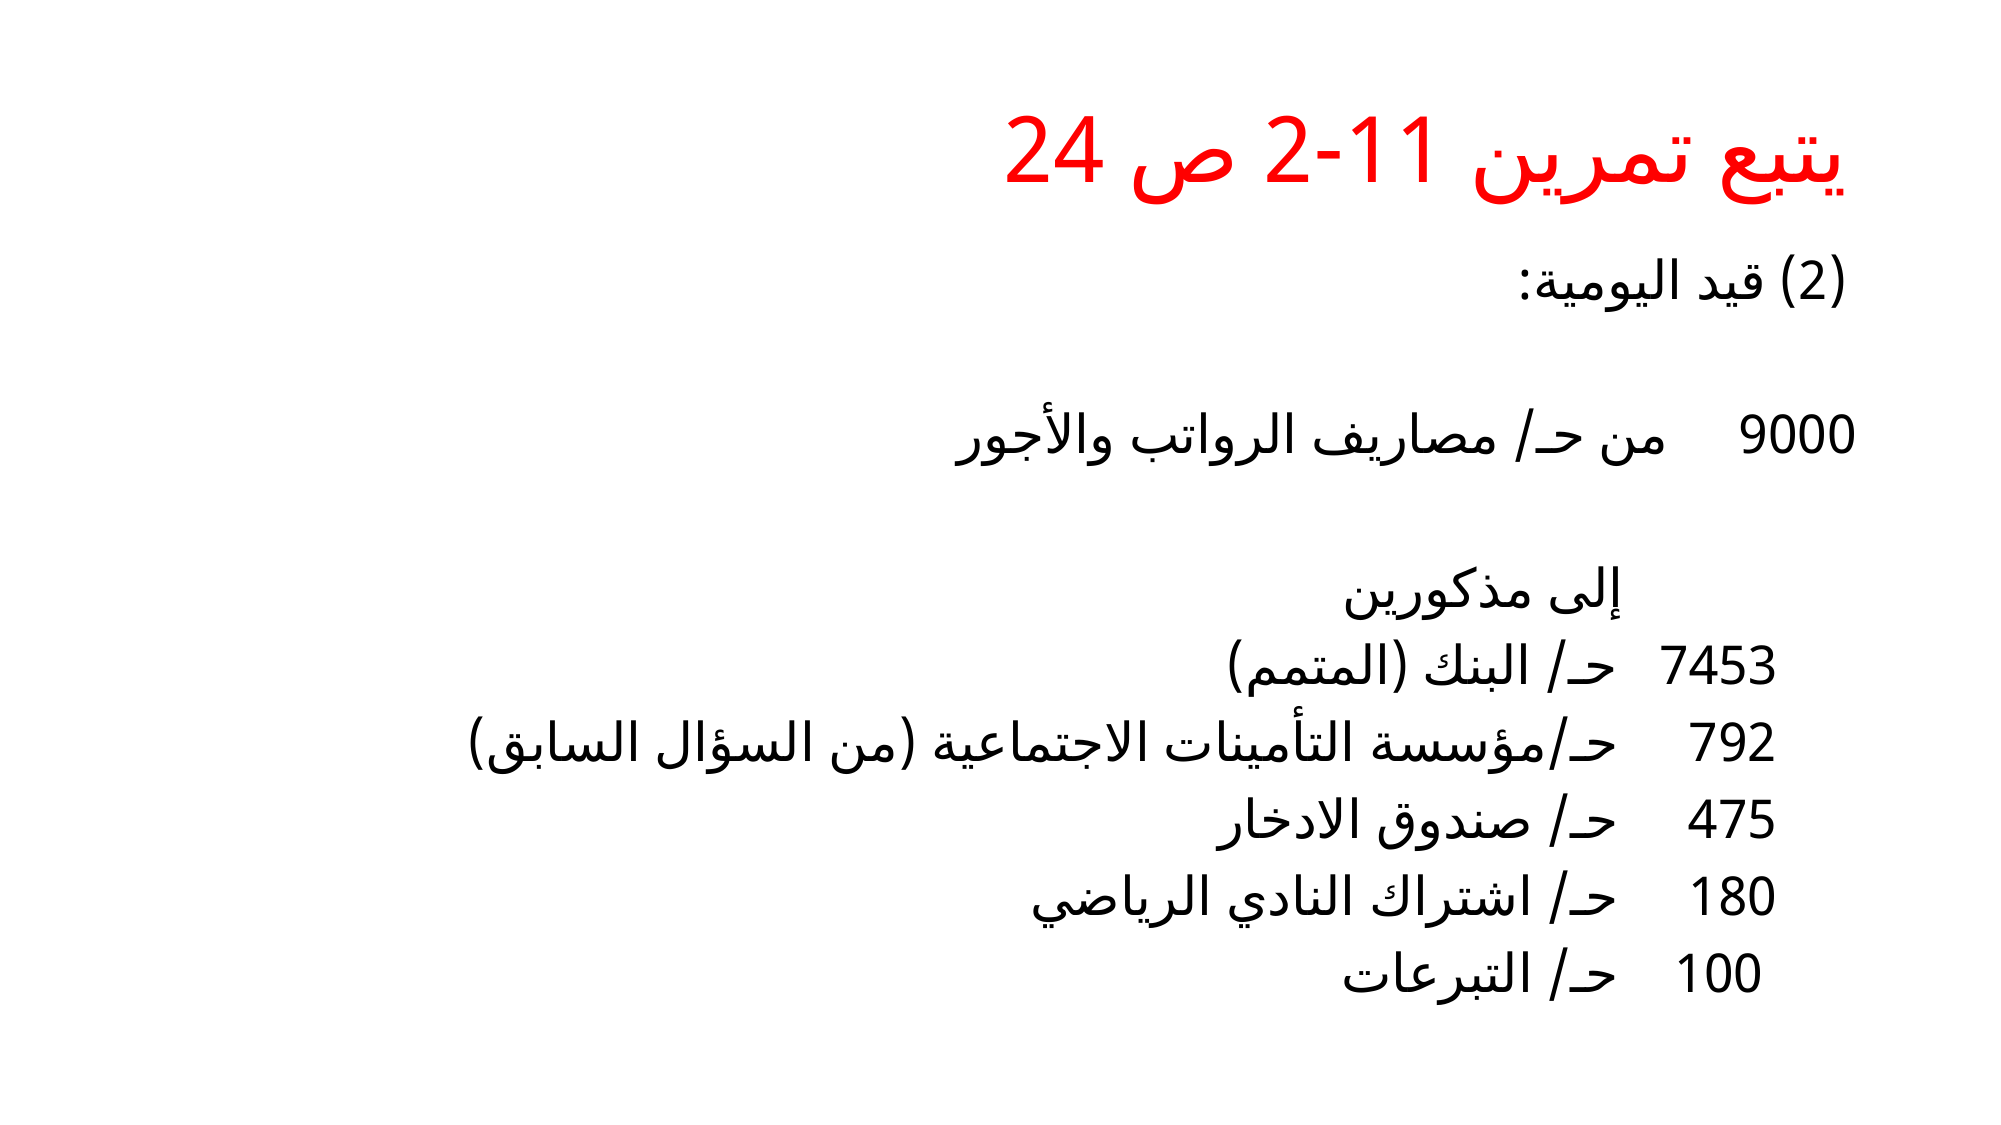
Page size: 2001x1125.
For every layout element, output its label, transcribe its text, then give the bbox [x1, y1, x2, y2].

title يتبع تمرين 11-2 ص 24 [137, 59, 1863, 246]
list (2) قيد اليومية: من حـ/ مصاريف الرواتب والأجور إلى مذكورين 7453 حـ/ البنك (المتمم) 792 حـ/مؤسسة التأمينات الاجتماعية (من السؤال السابق) 475 حـ/ صندوق الادخار 180 حـ/ اشتراك النادي الرياضي 100 حـ/ التبرعات [137, 246, 1863, 1014]
